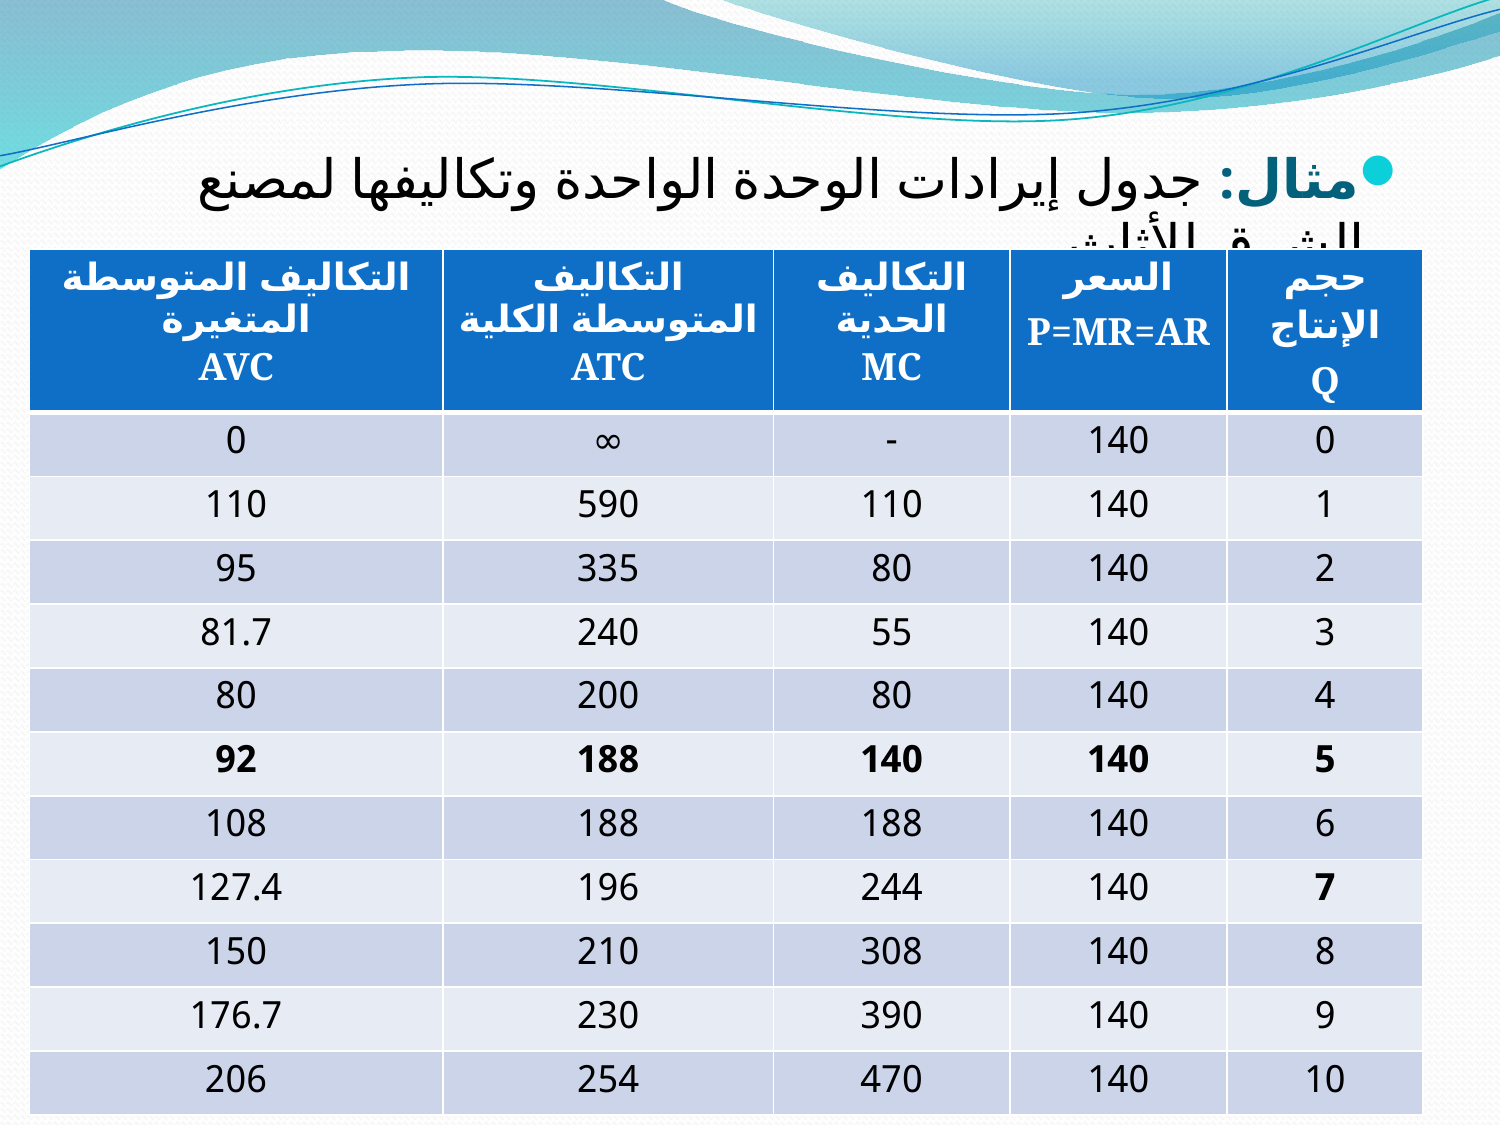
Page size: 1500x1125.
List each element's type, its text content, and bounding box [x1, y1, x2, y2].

table_cell 140 [1011, 988, 1226, 1050]
table_cell 140 [1011, 860, 1226, 922]
table_cell 55 [774, 605, 1009, 667]
table_cell 8 [1228, 924, 1422, 986]
table_header السعر P=MR=AR [1011, 250, 1226, 410]
table_cell 244 [774, 860, 1009, 922]
table_cell 3 [1228, 605, 1422, 667]
table_cell 590 [444, 477, 773, 539]
table_cell 140 [1011, 669, 1226, 731]
table_cell 210 [444, 924, 773, 986]
table_cell 140 [1011, 415, 1226, 476]
table_cell 81.7 [30, 605, 442, 667]
table_cell 254 [444, 1052, 773, 1114]
table_cell 80 [774, 669, 1009, 731]
table_cell 110 [774, 477, 1009, 539]
table_cell 230 [444, 988, 773, 1050]
table_header التكاليف المتوسطة الكلية ATC [444, 250, 773, 410]
table_cell 200 [444, 669, 773, 731]
table_cell 140 [1011, 541, 1226, 603]
table_cell 206 [30, 1052, 442, 1114]
table_header التكاليف الحدية MC [774, 250, 1009, 410]
table_cell 7 [1228, 860, 1422, 922]
table_cell 80 [30, 669, 442, 731]
table_cell 108 [30, 797, 442, 859]
table_cell 5 [1228, 733, 1422, 795]
table_cell 92 [30, 733, 442, 795]
table_cell 188 [444, 797, 773, 859]
table_cell 10 [1228, 1052, 1422, 1114]
table_cell ∞ [444, 415, 773, 476]
table_cell 140 [1011, 1052, 1226, 1114]
table_cell 176.7 [30, 988, 442, 1050]
table_cell 95 [30, 541, 442, 603]
table_cell 127.4 [30, 860, 442, 922]
table_cell 140 [1011, 797, 1226, 859]
table_cell 1 [1228, 477, 1422, 539]
table_cell 2 [1228, 541, 1422, 603]
table_cell 150 [30, 924, 442, 986]
table_cell 4 [1228, 669, 1422, 731]
table_cell 9 [1228, 988, 1422, 1050]
table_cell 80 [774, 541, 1009, 603]
list مثال: جدول إيرادات الوحدة الواحدة وتكاليفها لمصنع الشرق للأثاث. [75, 137, 1425, 858]
table_cell 308 [774, 924, 1009, 986]
table_cell 0 [1228, 415, 1422, 476]
table_header حجم الإنتاج Q [1228, 250, 1422, 410]
table_cell 470 [774, 1052, 1009, 1114]
table_cell 110 [30, 477, 442, 539]
table_cell 390 [774, 988, 1009, 1050]
table_cell 6 [1228, 797, 1422, 859]
table_cell 140 [1011, 605, 1226, 667]
table_cell 188 [774, 797, 1009, 859]
table_cell - [774, 415, 1009, 476]
table_cell 0 [30, 415, 442, 476]
table_cell 335 [444, 541, 773, 603]
table_cell 140 [1011, 924, 1226, 986]
table_cell 196 [444, 860, 773, 922]
table_header التكاليف المتوسطة المتغيرة AVC [30, 250, 442, 410]
table_cell 140 [1011, 477, 1226, 539]
table_cell 140 [774, 733, 1009, 795]
table_cell 188 [444, 733, 773, 795]
table_cell 140 [1011, 733, 1226, 795]
table_cell 240 [444, 605, 773, 667]
